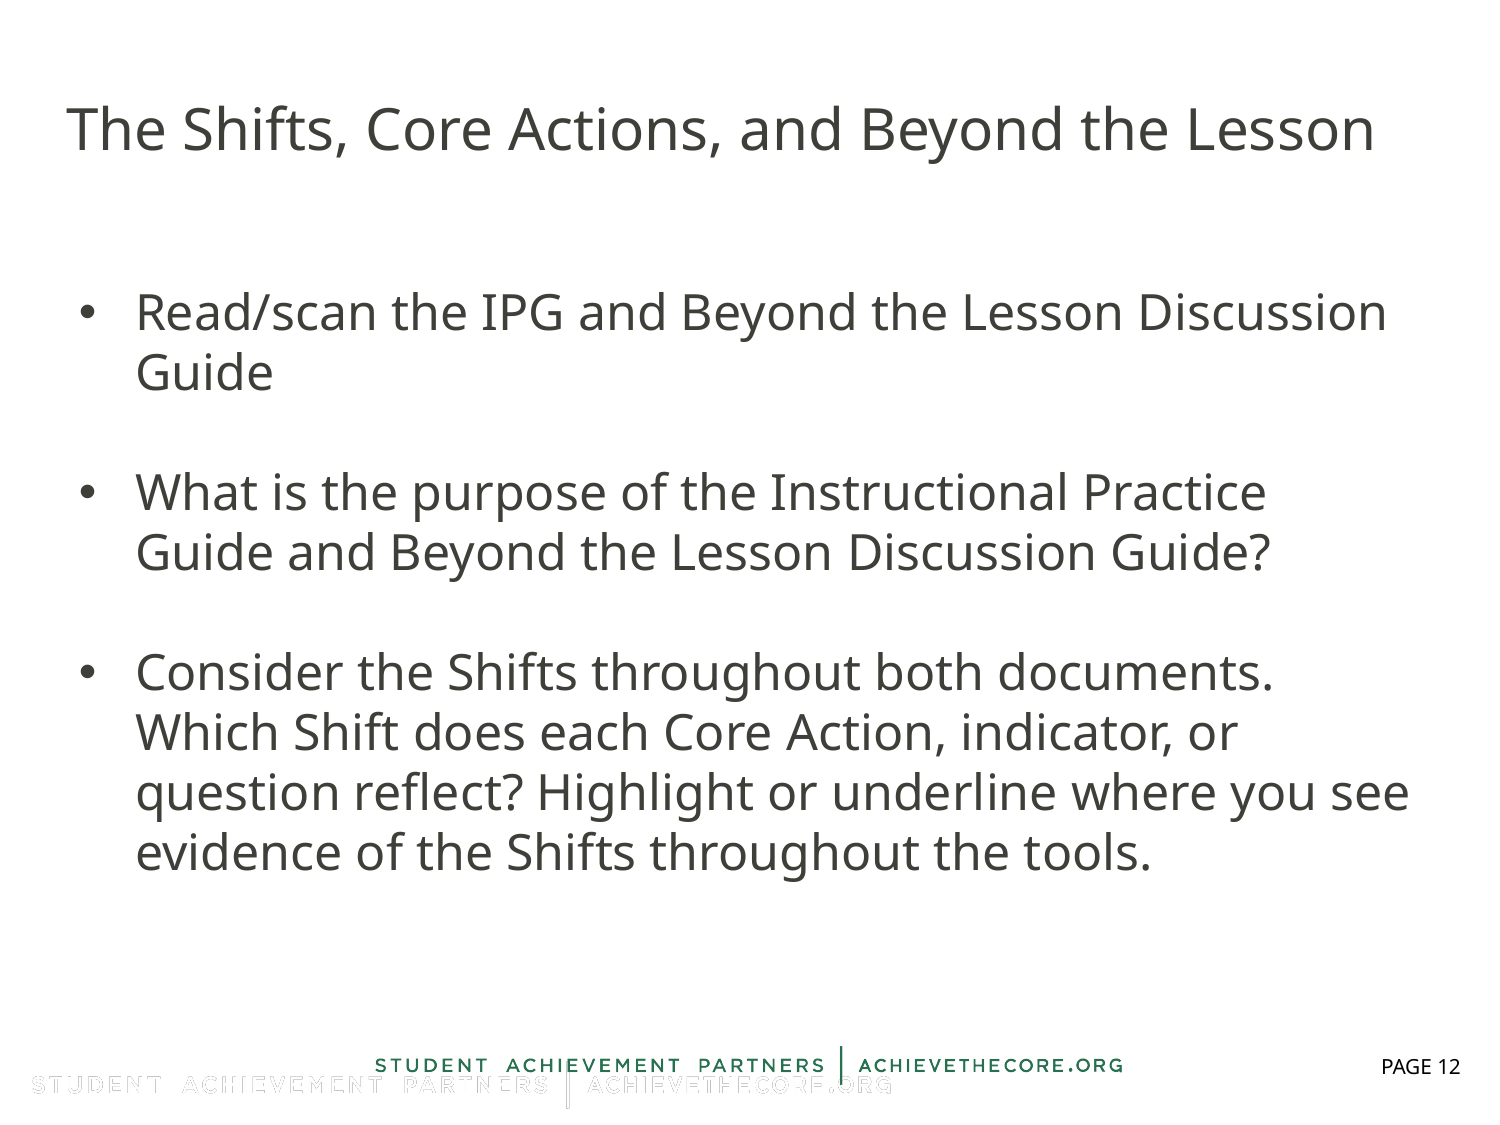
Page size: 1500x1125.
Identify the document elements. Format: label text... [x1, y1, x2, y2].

text_box Read/scan the IPG and Beyond the Lesson Discussion Guide What is the purpose of the Instructional Practice Guide and Beyond the Lesson Discussion Guide? Consider the Shifts throughout both documents. Which Shift does each Core Action, indicator, or question reflect? Highlight or underline where you see evidence of the Shifts throughout the tools. [51, 265, 1431, 948]
picture [12, 1046, 1122, 1112]
text_box The Shifts, Core Actions, and Beyond the Lesson [51, 39, 1500, 216]
